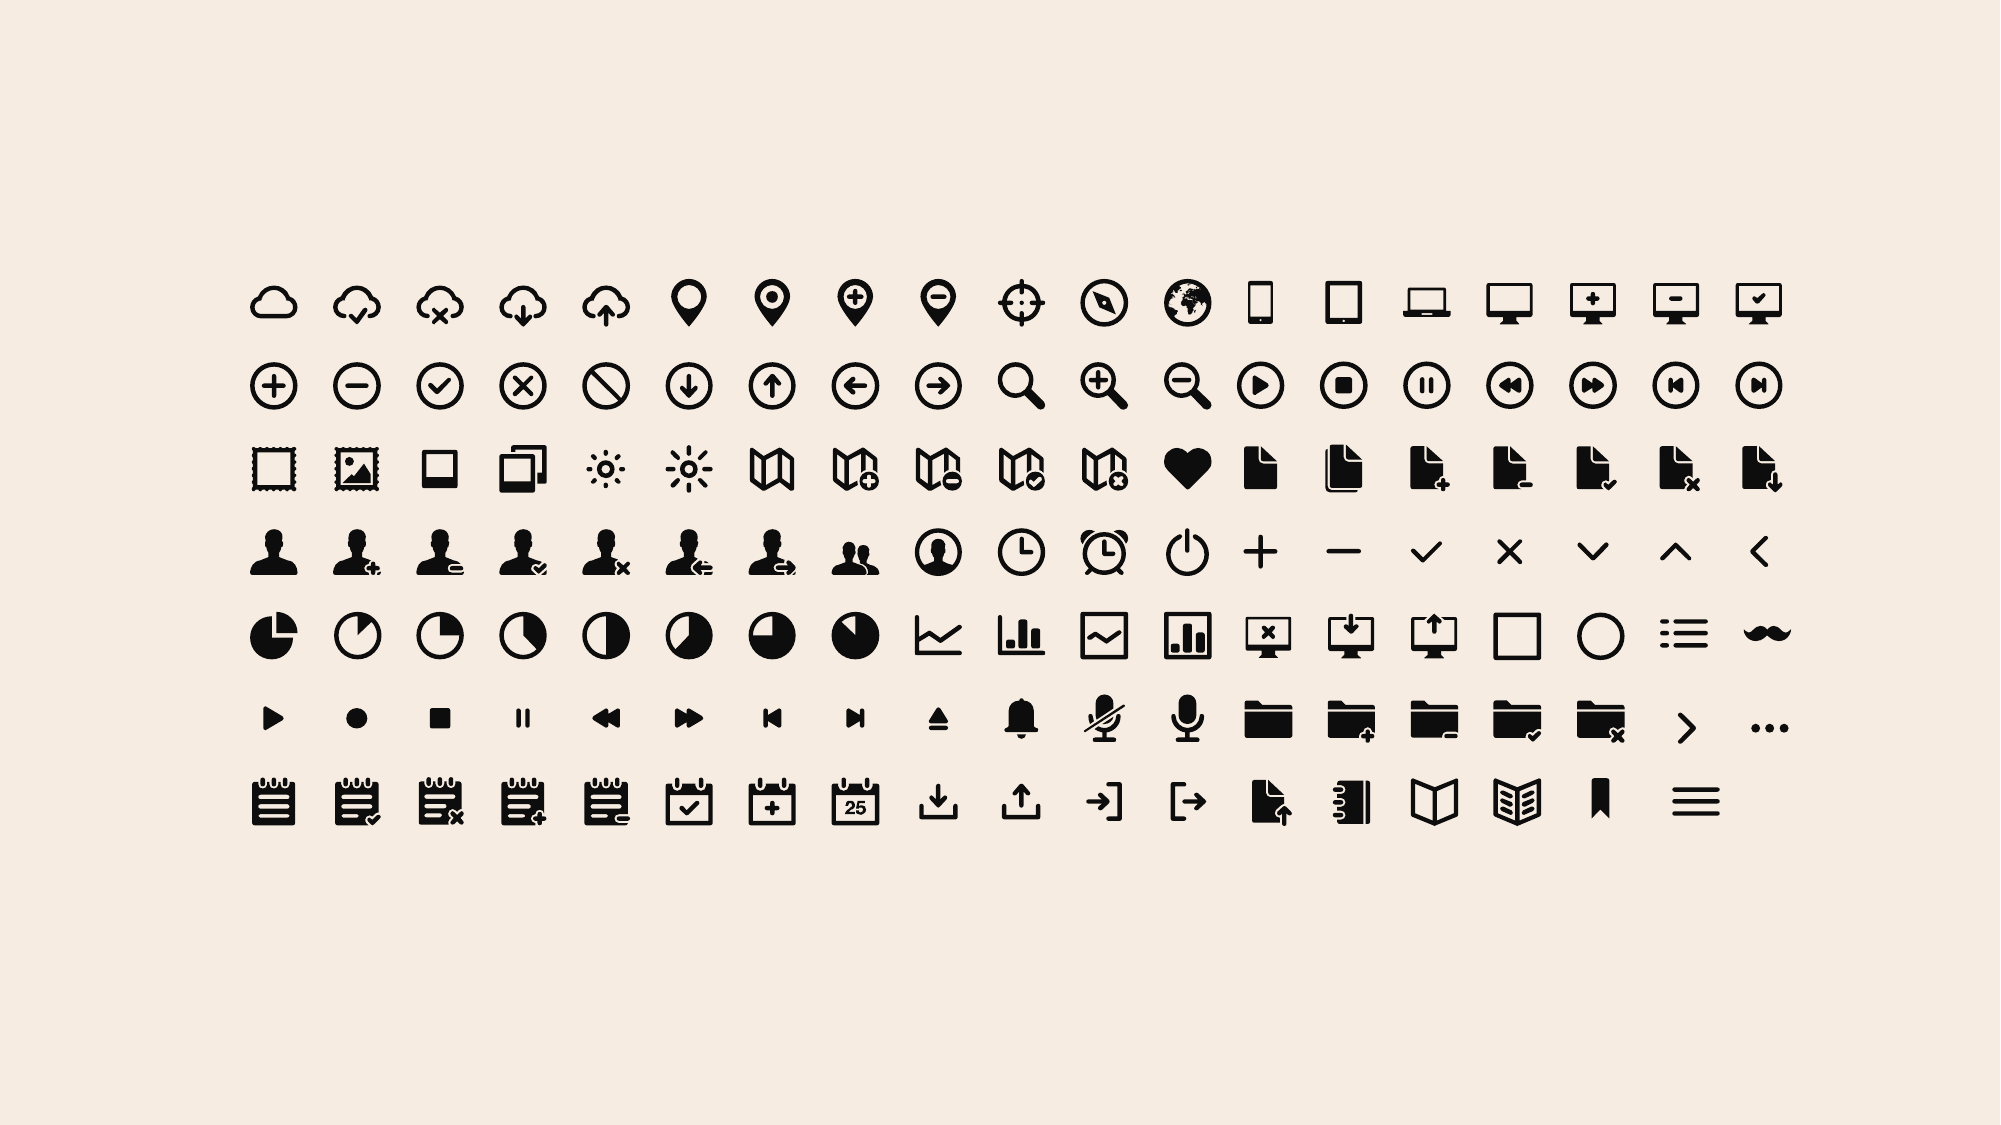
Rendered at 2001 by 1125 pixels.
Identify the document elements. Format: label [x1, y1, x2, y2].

text_box [1577, 612, 1625, 661]
text_box [1080, 611, 1129, 660]
text_box [1765, 723, 1775, 733]
text_box [929, 783, 948, 808]
text_box [1164, 362, 1212, 410]
text_box [1653, 283, 1700, 325]
text_box [1325, 280, 1363, 324]
text_box [582, 611, 631, 660]
text_box [1243, 534, 1278, 569]
text_box [1319, 361, 1368, 409]
text_box [1410, 700, 1459, 710]
text_box [697, 450, 708, 461]
text_box [914, 615, 962, 656]
text_box [665, 362, 713, 410]
text_box [499, 362, 547, 410]
text_box [1672, 787, 1720, 792]
text_box [997, 278, 1046, 327]
text_box [757, 777, 763, 789]
text_box [614, 478, 621, 484]
text_box [831, 611, 880, 660]
text_box [686, 482, 692, 493]
text_box [1170, 782, 1187, 821]
text_box [333, 285, 381, 319]
text_box [686, 445, 692, 456]
text_box [499, 529, 547, 575]
text_box [1576, 446, 1617, 491]
text_box [348, 307, 368, 325]
text_box [1327, 711, 1375, 743]
text_box [748, 611, 796, 660]
text_box [864, 777, 870, 789]
text_box [418, 777, 464, 825]
text_box [603, 482, 609, 489]
text_box [698, 777, 704, 789]
text_box [831, 362, 880, 410]
text_box [1244, 700, 1293, 710]
text_box [1343, 613, 1359, 634]
text_box [1252, 779, 1292, 827]
text_box [499, 611, 547, 660]
text_box [511, 445, 547, 484]
text_box [276, 611, 298, 634]
text_box [674, 708, 704, 728]
text_box [1403, 287, 1451, 317]
text_box [1326, 548, 1362, 554]
text_box [592, 708, 620, 728]
text_box [831, 783, 880, 826]
text_box [841, 777, 846, 789]
text_box [928, 725, 949, 731]
text_box [1486, 361, 1534, 409]
text_box [997, 362, 1046, 410]
text_box [1080, 529, 1129, 575]
text_box [928, 707, 949, 724]
text_box [416, 285, 464, 319]
text_box [781, 777, 787, 789]
text_box [499, 285, 547, 327]
text_box [1659, 446, 1700, 492]
text_box [1410, 446, 1450, 492]
text_box [582, 285, 631, 327]
text_box [250, 285, 298, 319]
text_box [1410, 541, 1442, 563]
text_box [1735, 283, 1782, 325]
text_box [501, 777, 547, 826]
text_box [920, 278, 957, 327]
text_box [250, 362, 298, 410]
text_box [1411, 613, 1458, 659]
text_box [1493, 778, 1542, 827]
text_box [748, 529, 796, 575]
text_box [1591, 778, 1610, 819]
text_box [1244, 446, 1278, 490]
text_box [665, 783, 713, 826]
text_box [1164, 611, 1212, 660]
text_box [1164, 278, 1212, 327]
text_box [1328, 617, 1375, 659]
text_box [1673, 643, 1708, 648]
text_box [1248, 280, 1273, 324]
text_box [914, 362, 962, 410]
text_box [1403, 361, 1451, 409]
text_box [1410, 711, 1459, 739]
text_box [250, 616, 294, 660]
text_box [1012, 783, 1031, 808]
text_box [1171, 713, 1205, 742]
text_box [1742, 446, 1783, 493]
text_box [1493, 700, 1542, 710]
text_box [665, 611, 713, 660]
text_box [763, 708, 782, 728]
text_box [1080, 278, 1129, 327]
text_box [1486, 283, 1533, 325]
text_box [582, 362, 631, 410]
text_box [416, 529, 464, 575]
text_box [334, 446, 380, 492]
text_box [584, 777, 631, 826]
text_box [1185, 528, 1190, 553]
text_box [1660, 643, 1669, 648]
text_box [1493, 612, 1542, 661]
text_box [431, 307, 449, 325]
text_box [1332, 780, 1364, 824]
text_box [754, 278, 791, 327]
text_box [1001, 803, 1041, 820]
text_box [915, 447, 962, 491]
text_box [1660, 542, 1692, 561]
text_box [1660, 630, 1669, 636]
text_box [748, 362, 796, 410]
text_box [914, 528, 962, 577]
text_box [1325, 444, 1363, 493]
text_box [1086, 792, 1110, 811]
text_box [335, 777, 381, 826]
text_box [333, 529, 381, 575]
text_box [1493, 446, 1533, 490]
text_box [671, 278, 707, 327]
text_box [1751, 723, 1761, 733]
text_box [665, 529, 713, 575]
text_box [697, 478, 708, 488]
text_box [1672, 811, 1720, 816]
text_box [582, 529, 631, 575]
text_box [251, 446, 297, 492]
text_box [748, 783, 796, 826]
text_box [1569, 361, 1617, 409]
text_box [1166, 534, 1209, 577]
text_box [675, 777, 680, 789]
text_box [1570, 283, 1616, 325]
text_box [334, 611, 382, 660]
text_box [670, 450, 680, 461]
text_box [1236, 361, 1285, 409]
text_box [1245, 616, 1292, 658]
text_box [346, 708, 368, 729]
text_box [1577, 542, 1609, 561]
text_box [670, 478, 680, 488]
text_box [1017, 734, 1026, 739]
text_box [1750, 535, 1769, 567]
text_box [997, 528, 1046, 577]
text_box [1083, 694, 1126, 742]
text_box [837, 278, 874, 327]
text_box [1577, 711, 1625, 743]
text_box [603, 449, 609, 456]
text_box [596, 460, 615, 479]
text_box [702, 466, 713, 472]
text_box [846, 708, 865, 728]
text_box [1660, 619, 1669, 624]
text_box [1082, 447, 1129, 491]
text_box [1497, 539, 1523, 565]
text_box [333, 362, 381, 410]
text_box [1244, 711, 1293, 738]
text_box [831, 541, 880, 575]
text_box [1178, 694, 1197, 725]
text_box [416, 611, 464, 660]
text_box [421, 449, 458, 489]
text_box [429, 708, 451, 729]
text_box [665, 466, 676, 472]
text_box [590, 478, 597, 484]
text_box [614, 454, 621, 461]
text_box [499, 454, 536, 493]
text_box [263, 706, 284, 731]
text_box [252, 777, 296, 826]
text_box [1673, 619, 1708, 624]
text_box [679, 460, 698, 479]
text_box [1672, 799, 1720, 804]
text_box [1164, 447, 1212, 490]
text_box [1673, 630, 1708, 636]
text_box [1004, 698, 1039, 733]
text_box [1080, 362, 1129, 410]
text_box [250, 529, 298, 575]
text_box [1652, 361, 1700, 409]
text_box [1577, 700, 1625, 710]
text_box [749, 447, 795, 491]
text_box [1327, 700, 1375, 710]
text_box [1743, 625, 1792, 642]
text_box [1106, 782, 1122, 821]
text_box [997, 615, 1046, 656]
text_box [516, 708, 521, 728]
text_box [416, 362, 464, 410]
text_box [832, 447, 879, 491]
text_box [1493, 711, 1542, 742]
text_box [999, 447, 1045, 491]
text_box [1410, 778, 1459, 827]
text_box [1779, 723, 1789, 733]
text_box [590, 454, 597, 461]
text_box [1182, 792, 1207, 811]
text_box [919, 803, 958, 820]
text_box [1365, 780, 1371, 824]
text_box [1735, 361, 1783, 409]
text_box [525, 708, 530, 728]
text_box [1677, 712, 1696, 744]
